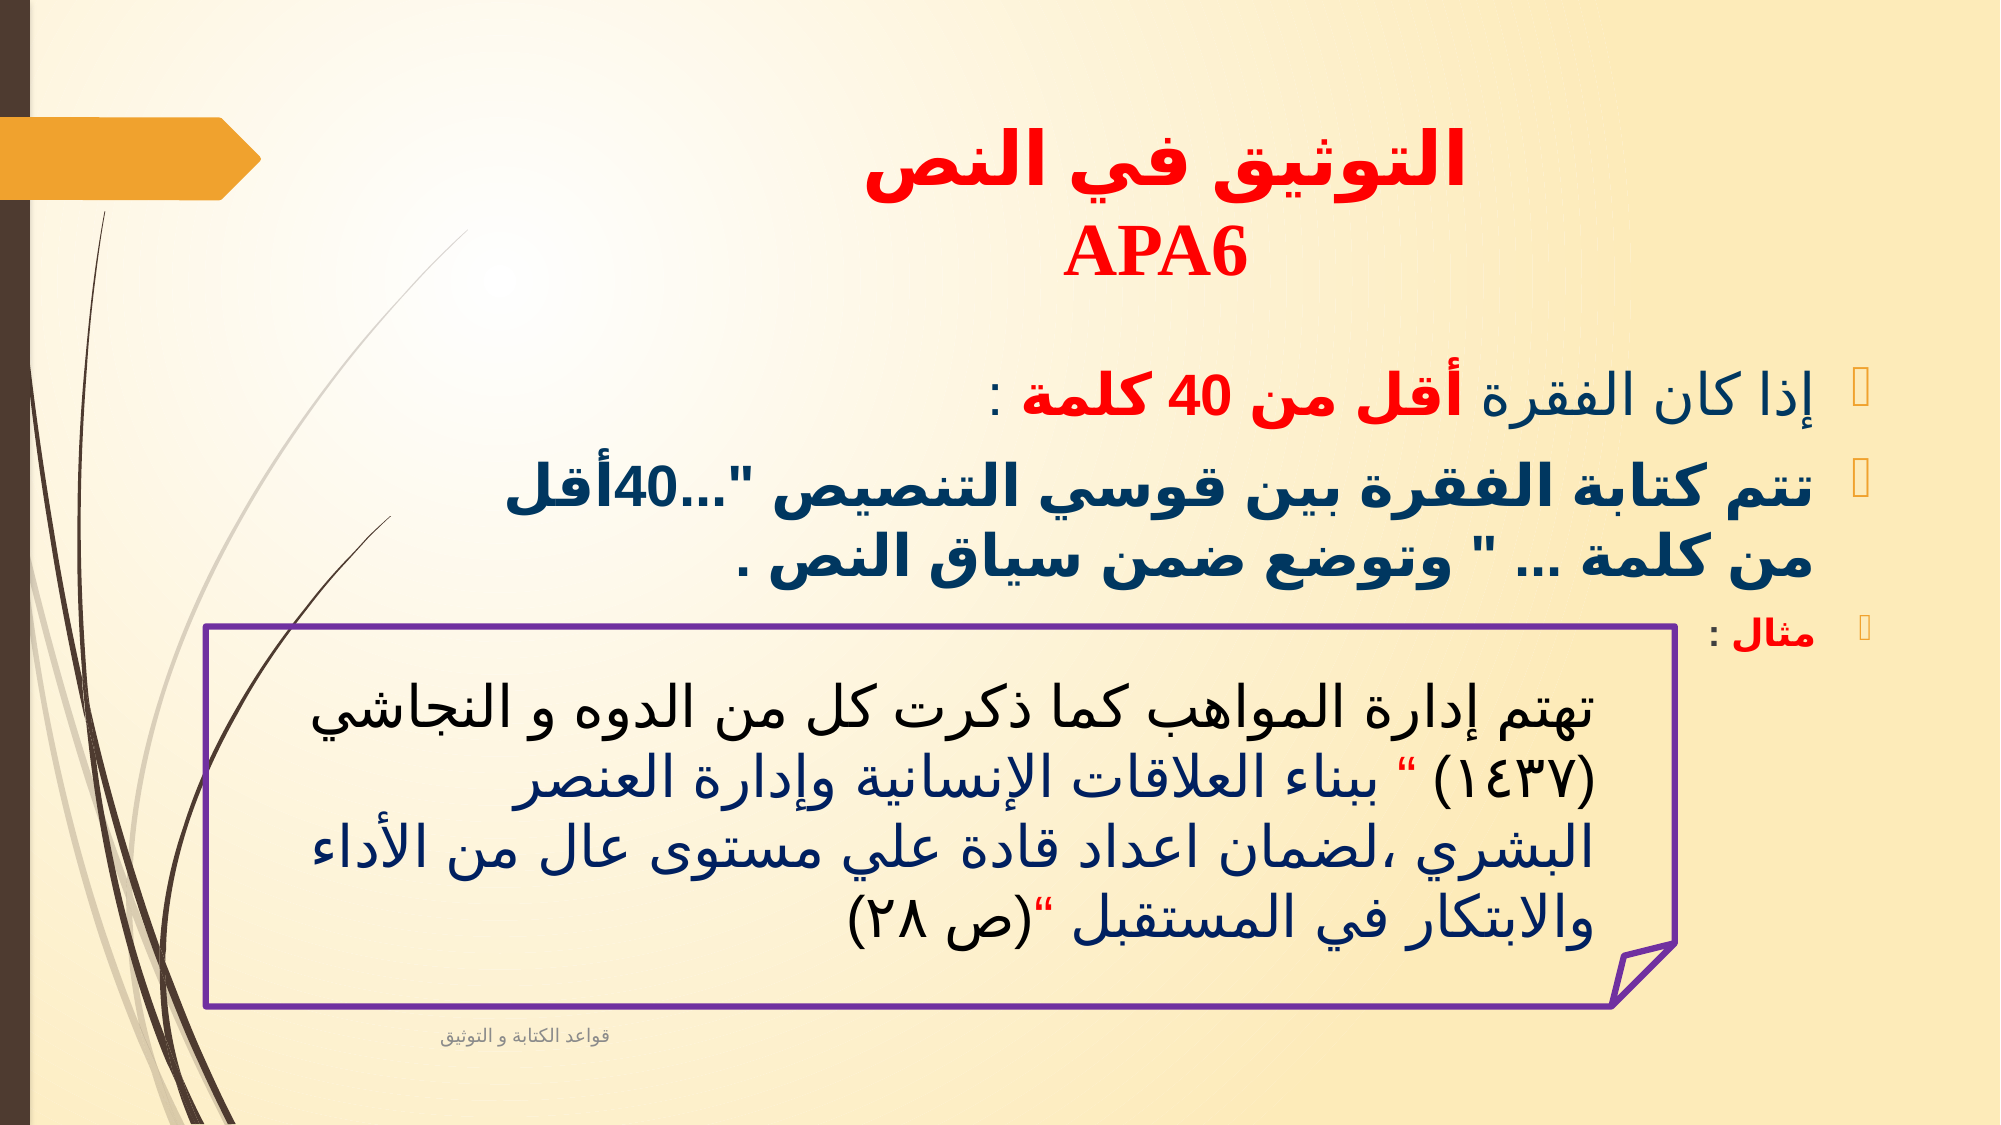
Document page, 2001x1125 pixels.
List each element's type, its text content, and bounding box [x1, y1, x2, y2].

list إذا كان الفقرة أقل من 40 كلمة : تتم كتابة الفقرة بين قوسي التنصيص "...40أقل من كلمة ... " وتوضع ضمن سياق النص . مثال : [424, 350, 1888, 970]
title التوثيق في النص APA6 [425, 102, 1888, 313]
footer قواعد الكتابة و التوثيق [424, 1006, 1675, 1067]
text_box [204, 625, 1677, 1008]
text_box تهتم إدارة المواهب كما ذكرت كل من الدوه و النجاشي (١٤٣٧) “ ببناء العلاقات الإنسانية وإدارة العنصر البشري ،لضمان اعداد قادة علي مستوى عال من الأداء والابتكار في المستقبل “(ص ٢٨) [205, 661, 1612, 957]
